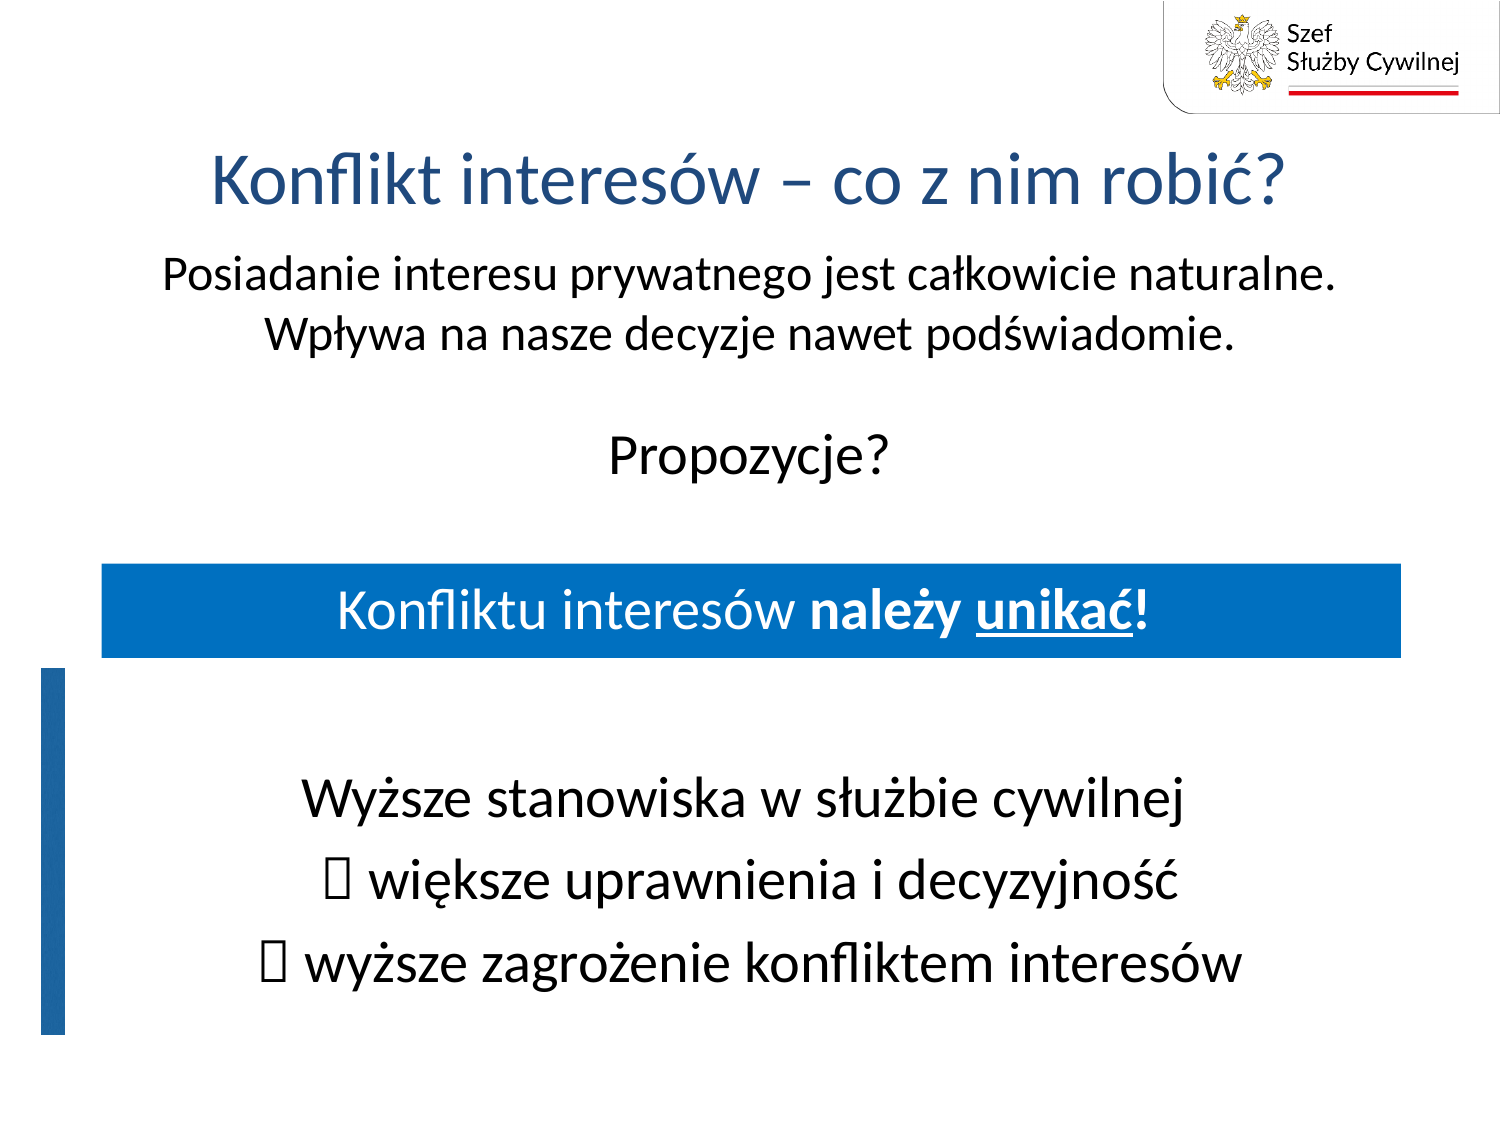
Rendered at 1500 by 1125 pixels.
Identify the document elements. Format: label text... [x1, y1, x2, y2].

text_box Konfliktu interesów należy unikać! [101, 563, 1401, 658]
text_box Posiadanie interesu prywatnego jest całkowicie naturalne. Wpływa na nasze decyzje nawet podświadomie. [100, 232, 1400, 368]
text_box Wyższe stanowiska w służbie cywilnej  większe uprawnienia i decyzyjność  wyższe zagrożenie konfliktem interesów [100, 751, 1400, 1002]
picture [41, 668, 65, 1035]
text_box Propozycje? [129, 408, 1371, 494]
title Konflikt interesów – co z nim robić? [100, 122, 1400, 232]
picture [1163, 0, 1500, 114]
